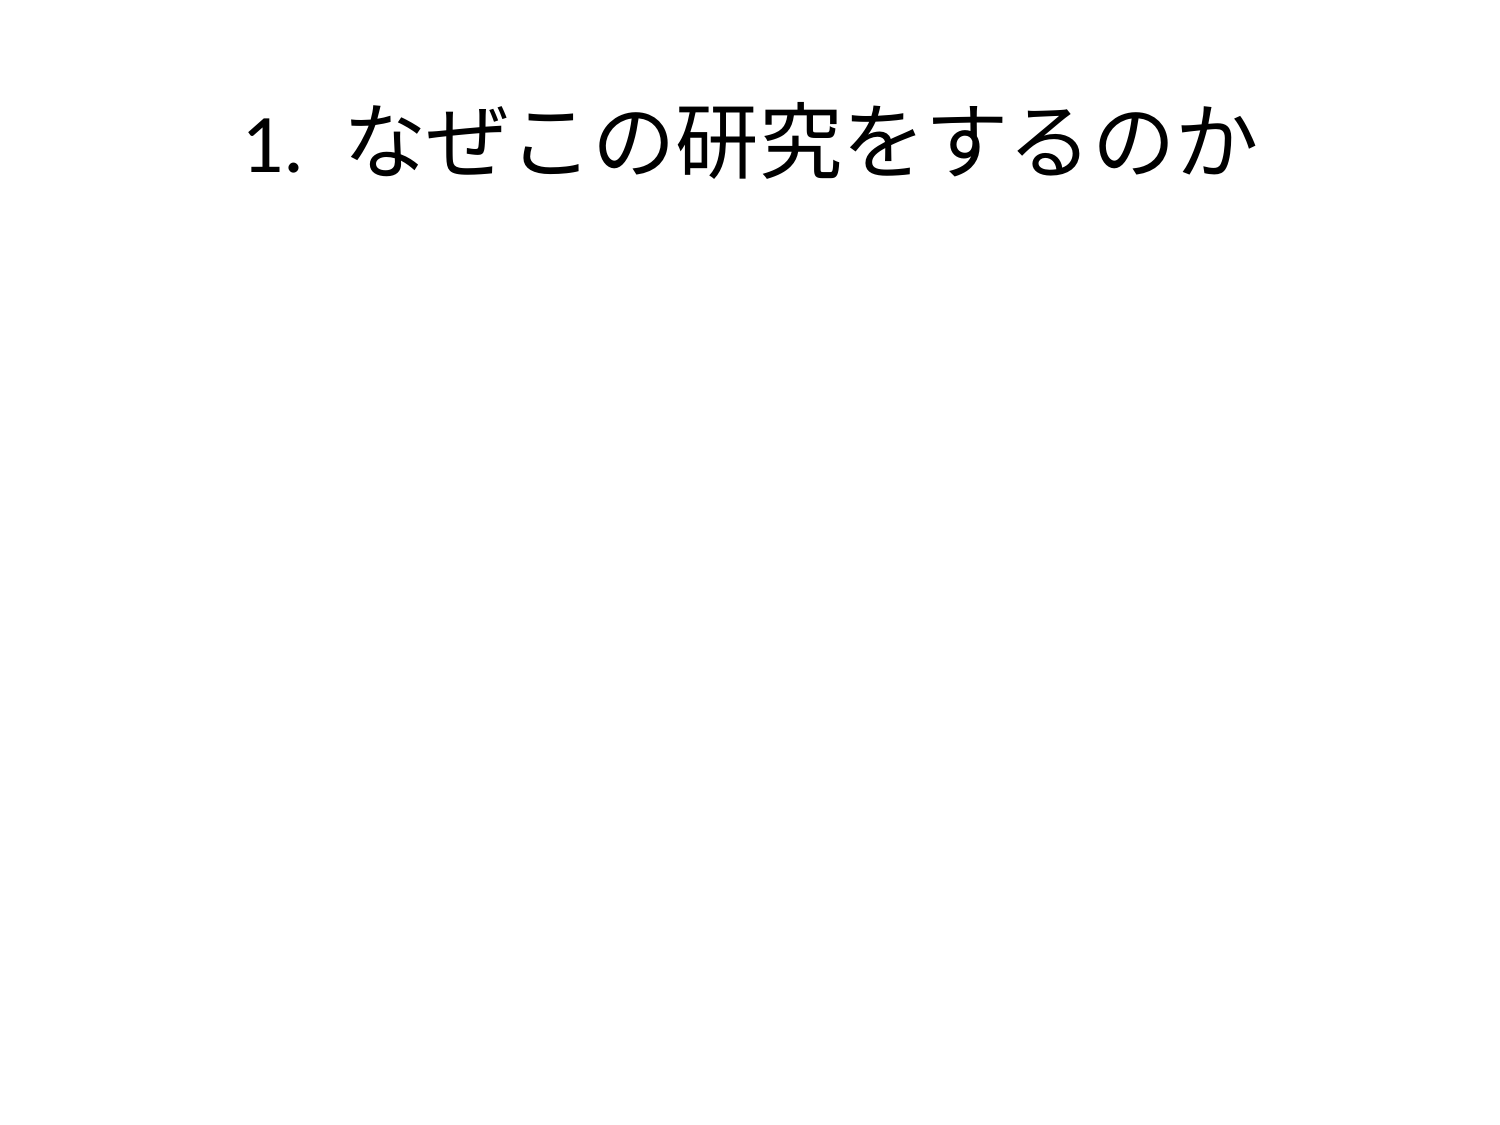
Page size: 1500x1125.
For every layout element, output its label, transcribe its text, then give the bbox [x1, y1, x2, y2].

title 1. なぜこの研究をするのか [75, 45, 1425, 233]
